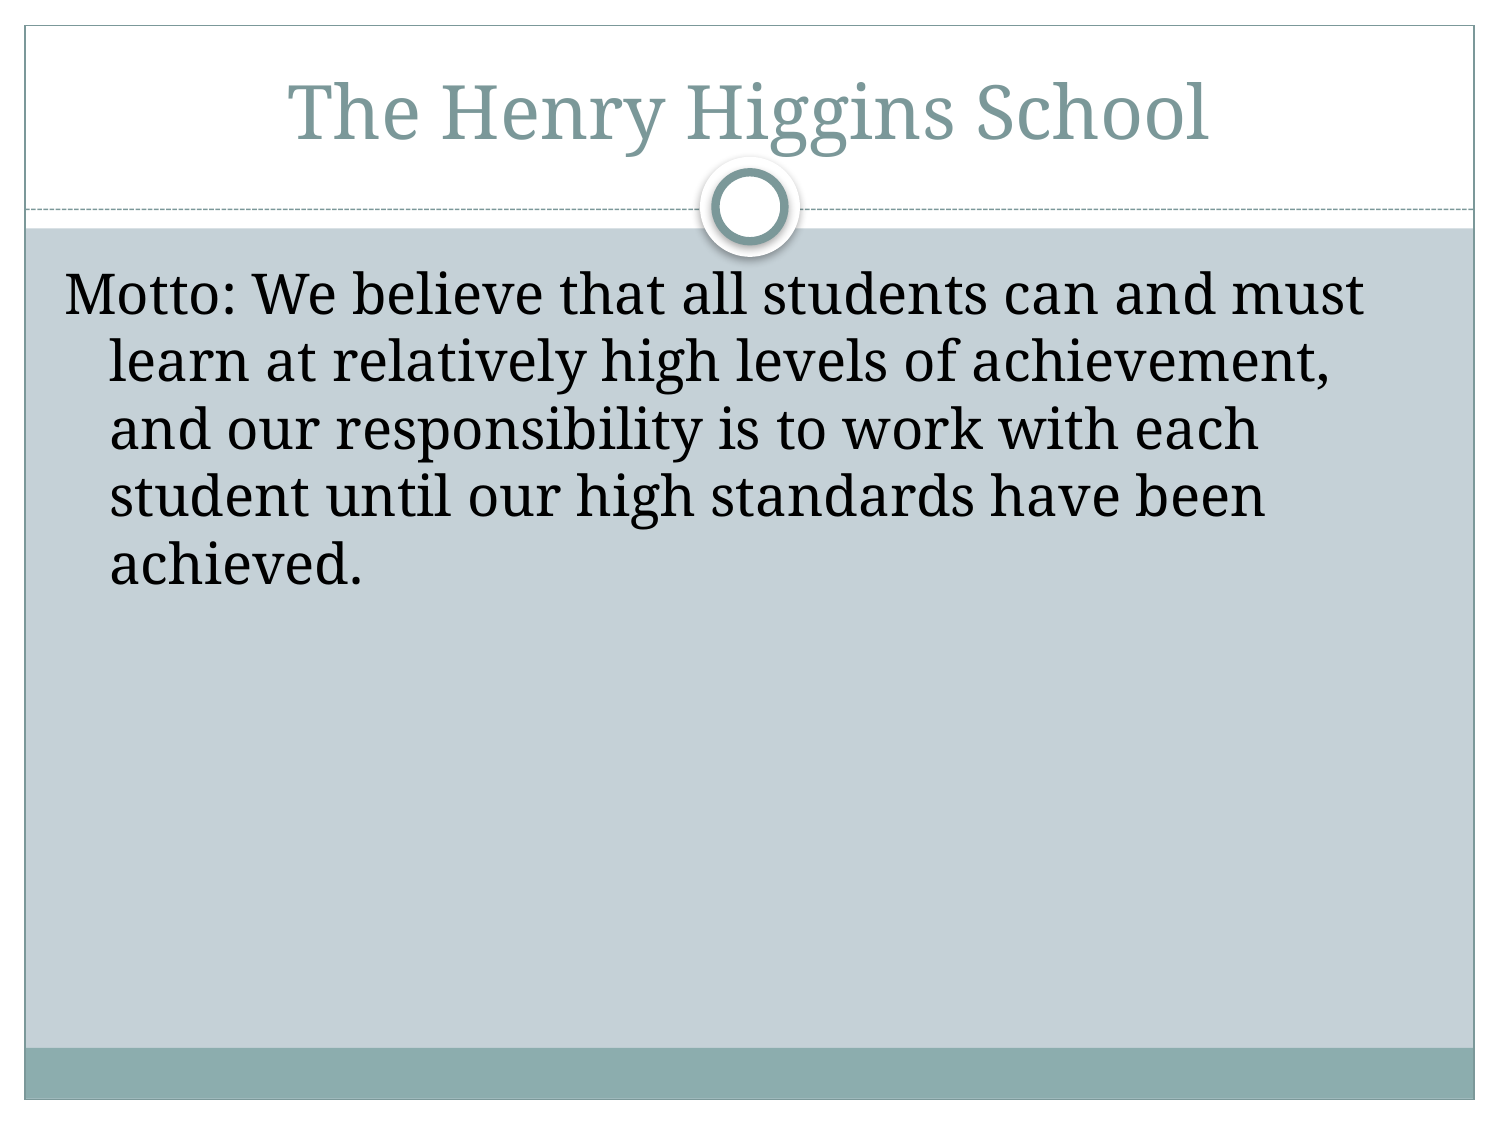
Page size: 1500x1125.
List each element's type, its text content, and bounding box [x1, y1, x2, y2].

list Motto: We believe that all students can and must learn at relatively high levels of achievement, and our responsibility is to work with each student until our high standards have been achieved. [49, 250, 1445, 1001]
title The Henry Higgins School [49, 37, 1450, 162]
